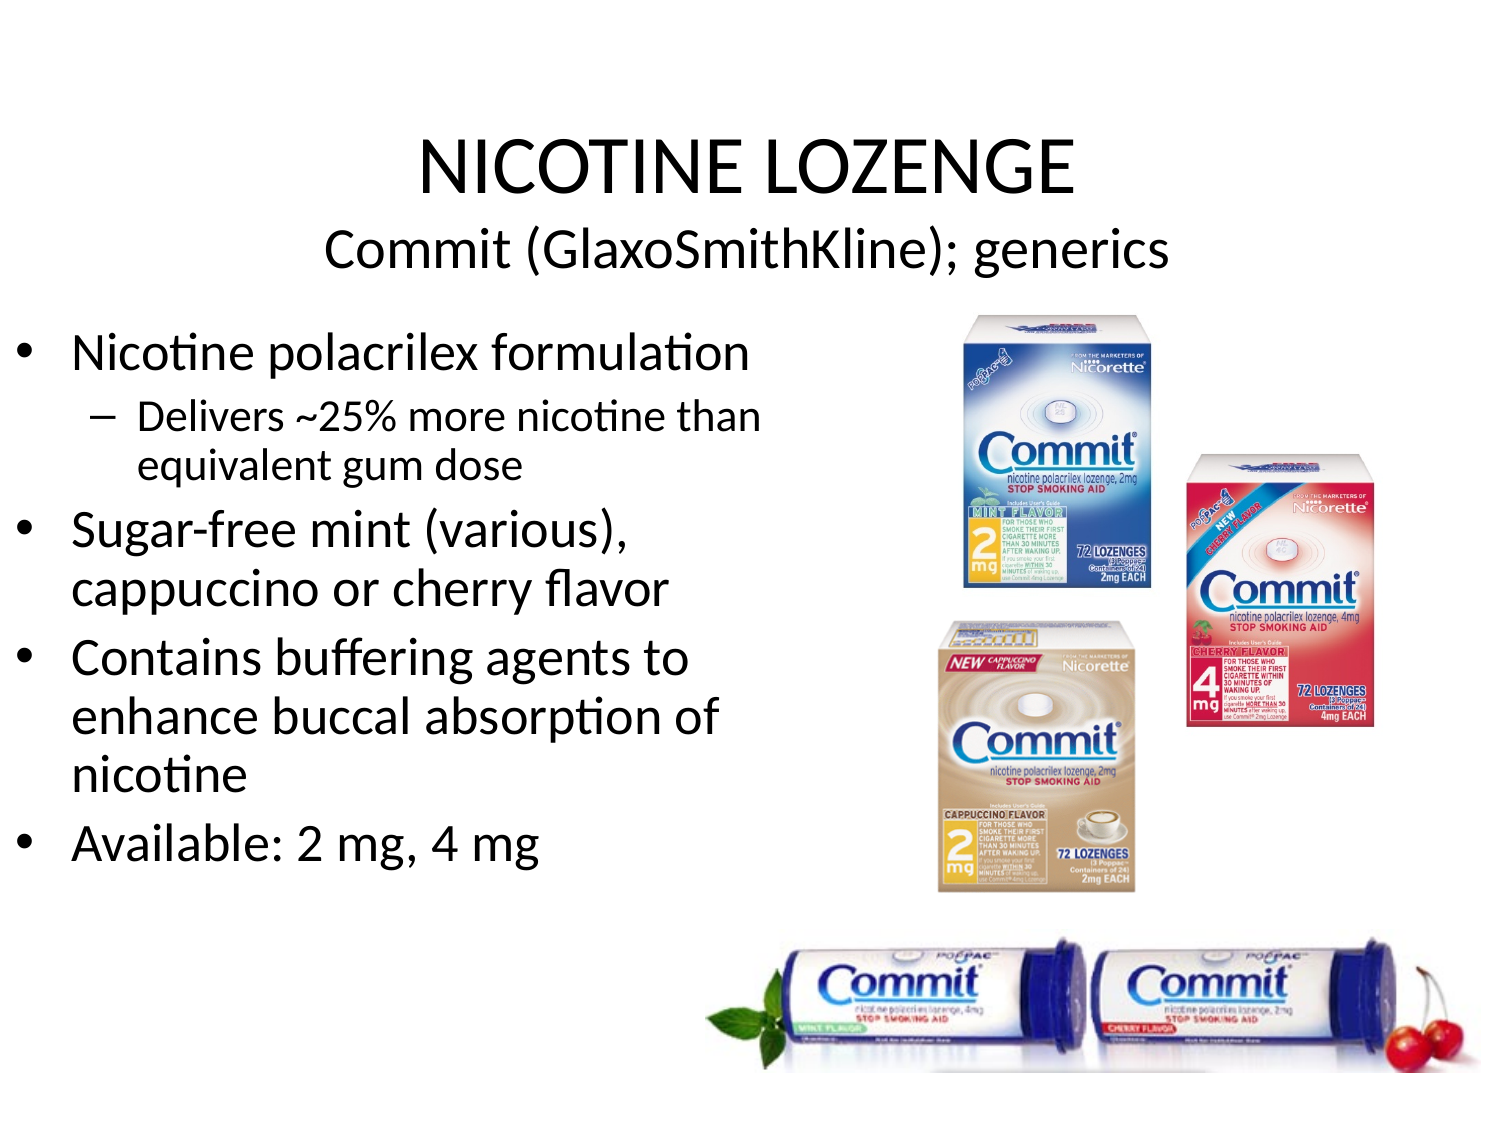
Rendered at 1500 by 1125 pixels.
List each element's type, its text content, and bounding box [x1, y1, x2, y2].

picture [951, 300, 1163, 601]
picture [934, 612, 1142, 897]
title NICOTINE LOZENGE Commit (GlaxoSmithKline); generics [151, 101, 1344, 289]
picture [705, 929, 1481, 1073]
list Nicotine polacrilex formulation Delivers ~25% more nicotine than equivalent gum dose Sugar-free mint (various), cappuccino or cherry flavor Contains buffering agents to enhance buccal absorption of nicotine Available: 2 mg, 4 mg [0, 316, 812, 1059]
picture [1173, 440, 1386, 740]
